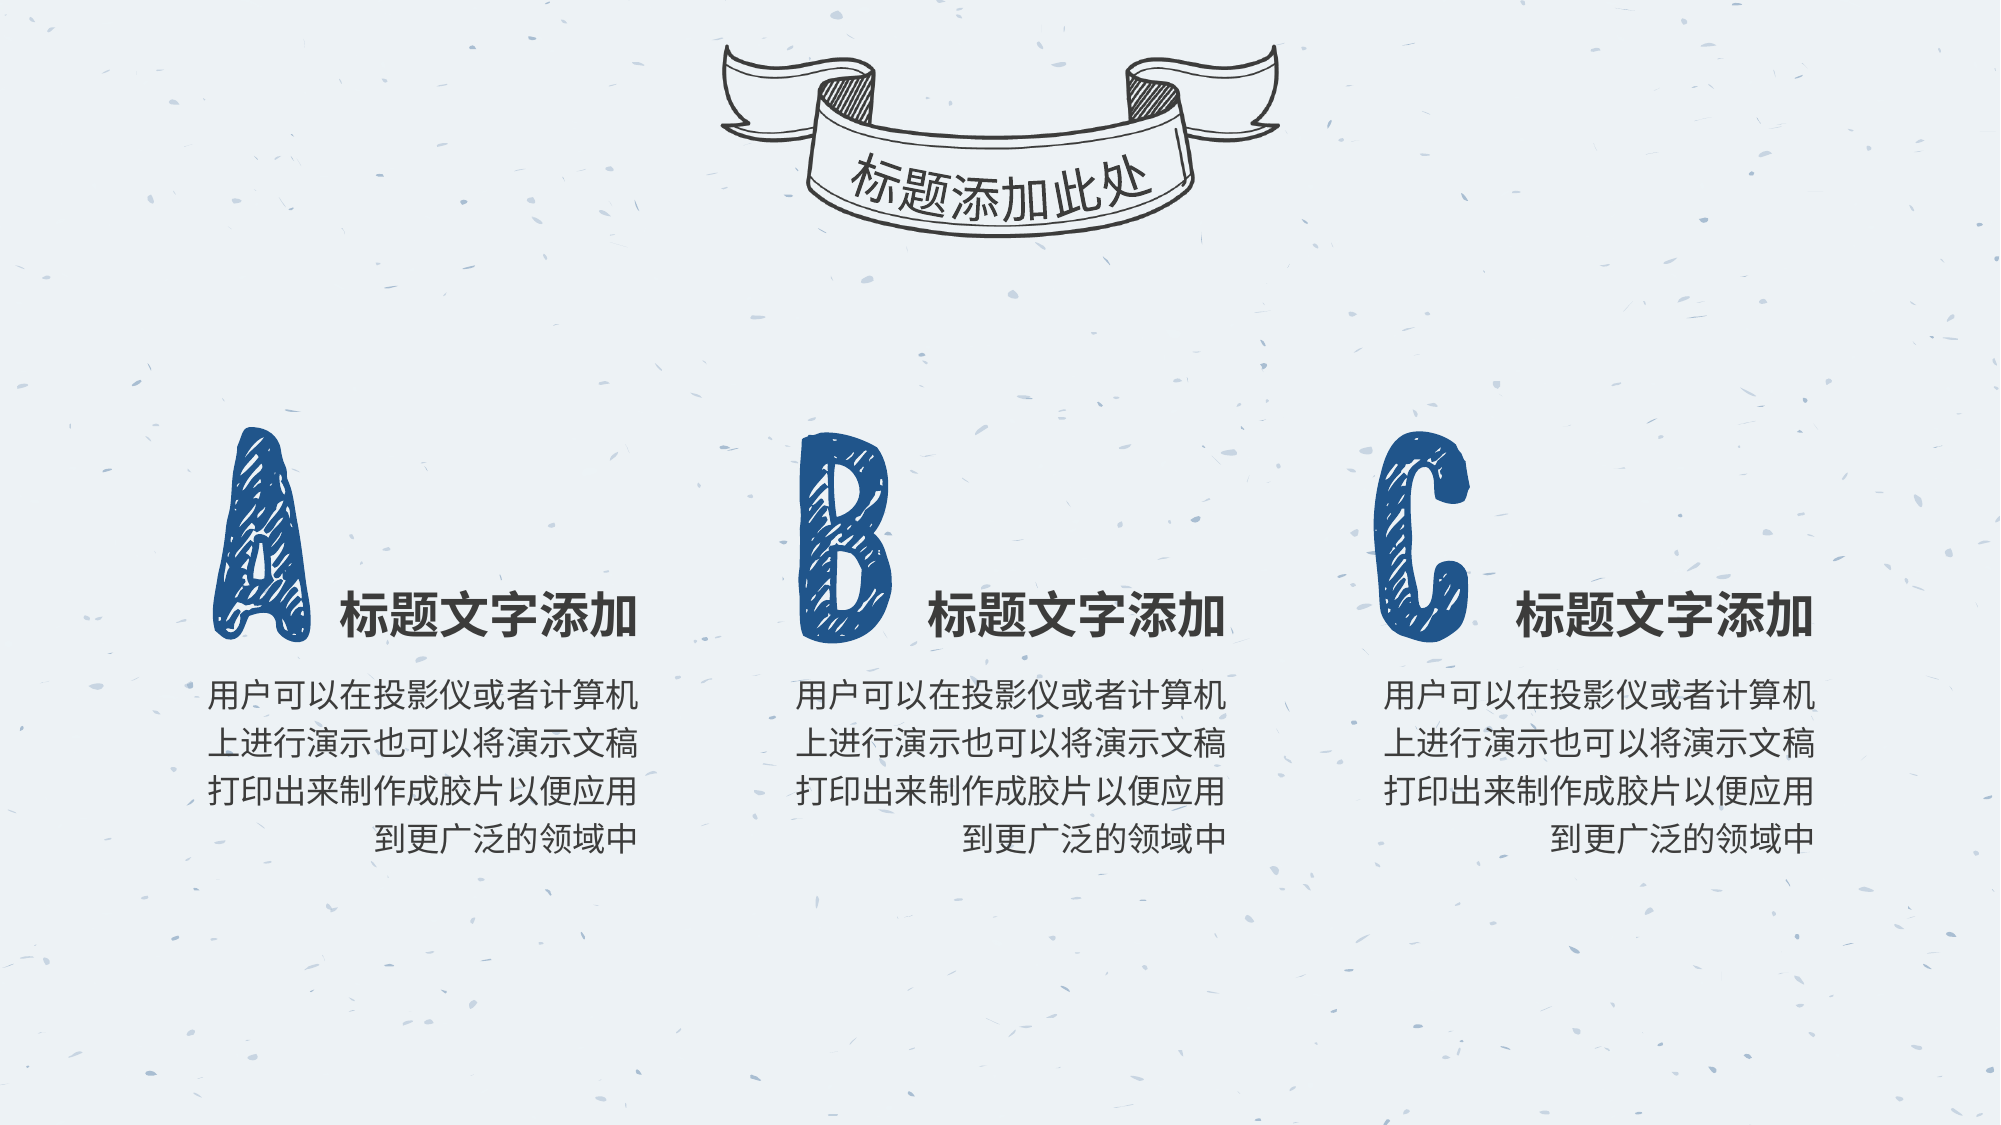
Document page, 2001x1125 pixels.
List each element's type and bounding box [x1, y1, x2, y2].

text_box [172, 426, 654, 865]
text_box [1349, 426, 1831, 865]
picture [720, 44, 1280, 239]
text_box [760, 430, 1243, 865]
